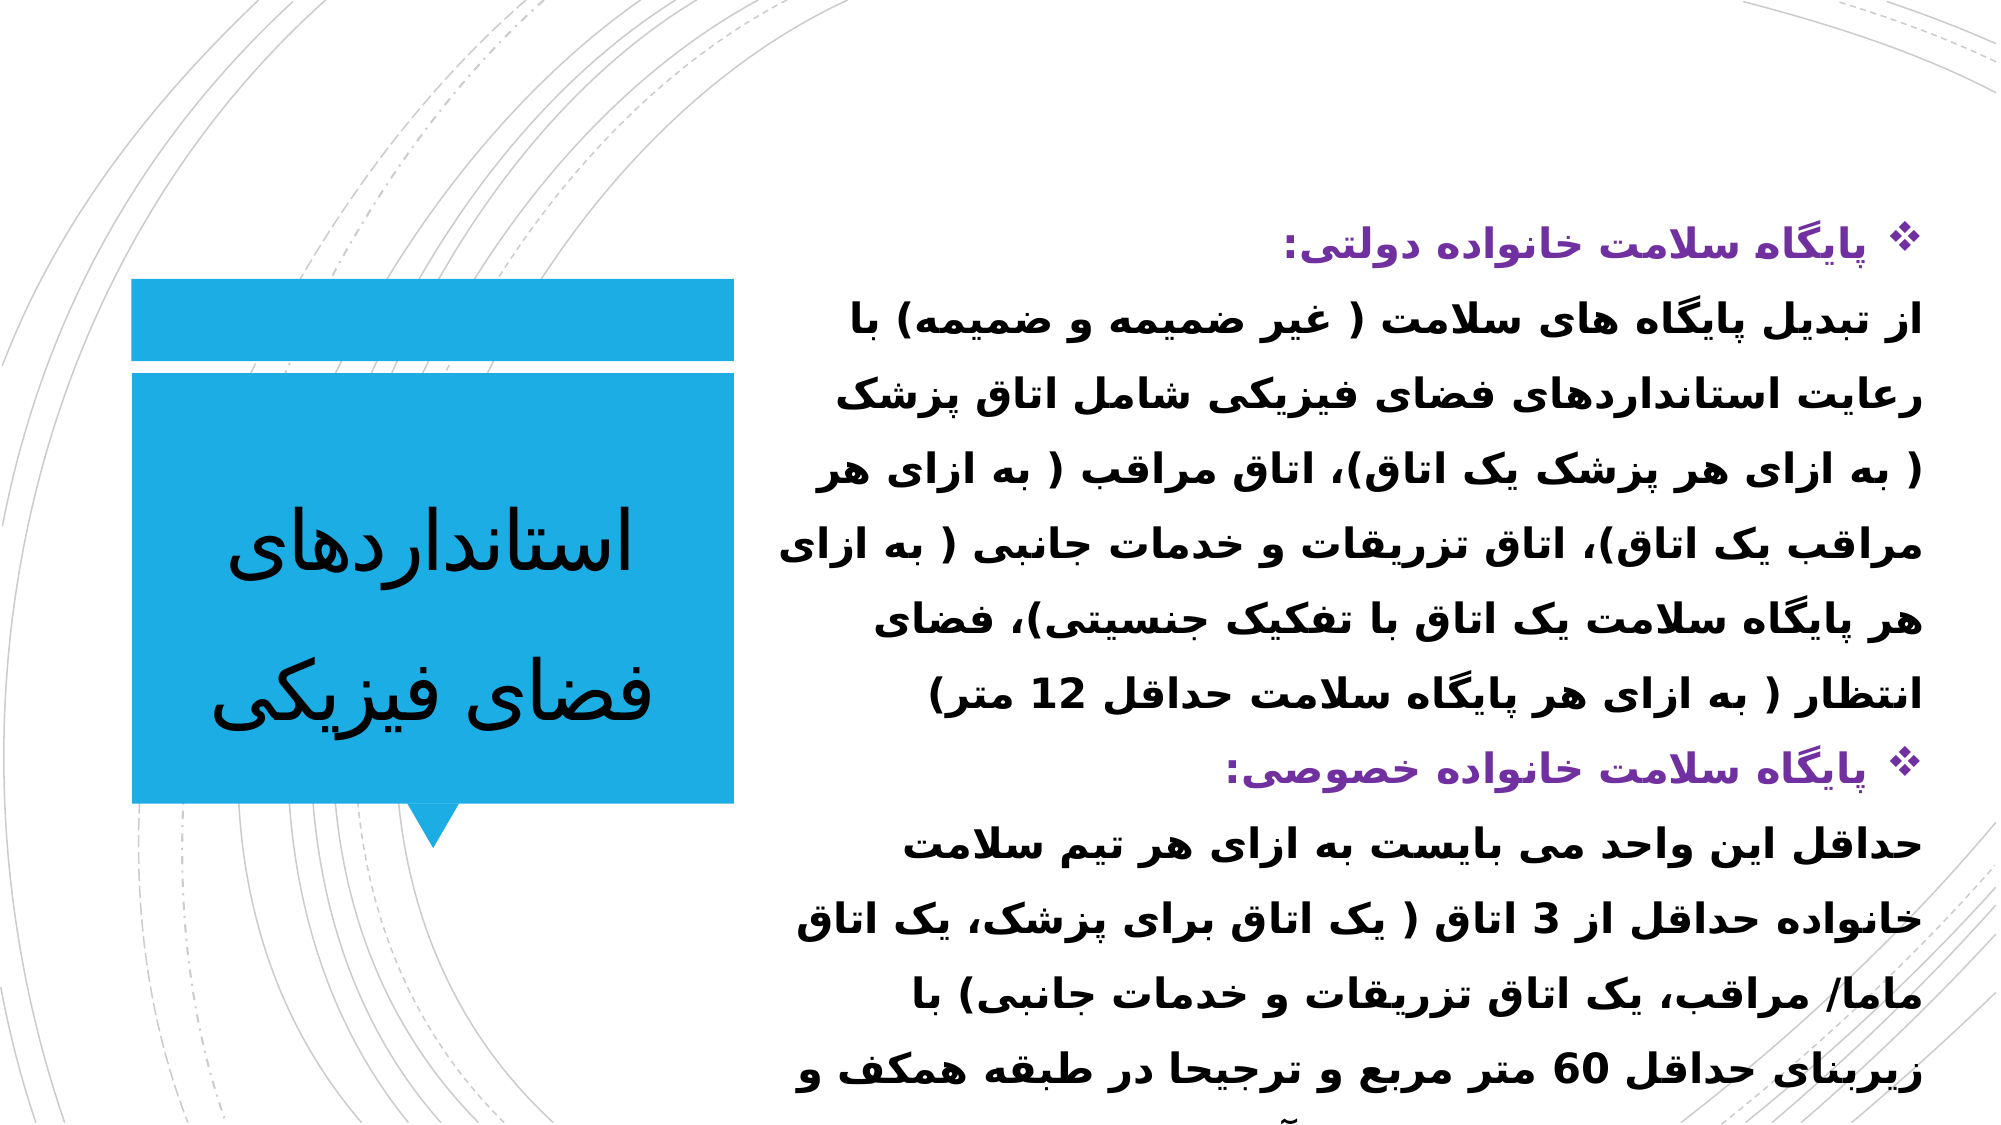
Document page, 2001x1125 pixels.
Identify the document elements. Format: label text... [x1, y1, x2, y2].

title استانداردهای فضای فیزیکی [145, 385, 720, 789]
text_box پایگاه سلامت خانواده دولتی: از تبدیل پایگاه های سلامت ( غیر ضمیمه و ضمیمه) با رعایت استانداردهای فضای فیزیکی شامل اتاق پزشک ( به ازای هر پزشک یک اتاق)، اتاق مراقب ( به ازای هر مراقب یک اتاق)، اتاق تزریقات و خدمات جانبی ( به ازای هر پایگاه سلامت یک اتاق با تفکیک جنسیتی)، فضای انتظار ( به ازای هر پایگاه سلامت حداقل 12 متر) پایگاه سلامت خانواده خصوصی: حداقل این واحد می بایست به ازای هر تیم سلامت خانواده حداقل از 3 اتاق ( یک اتاق برای پزشک، یک اتاق ماما/ مراقب، یک اتاق تزریقات و خدمات جانبی) با زیربنای حداقل 60 متر مربع و ترجیحا در طبقه همکف و در غیر این صورت الزاما دارای آسانسور باشد. [758, 184, 1940, 1125]
